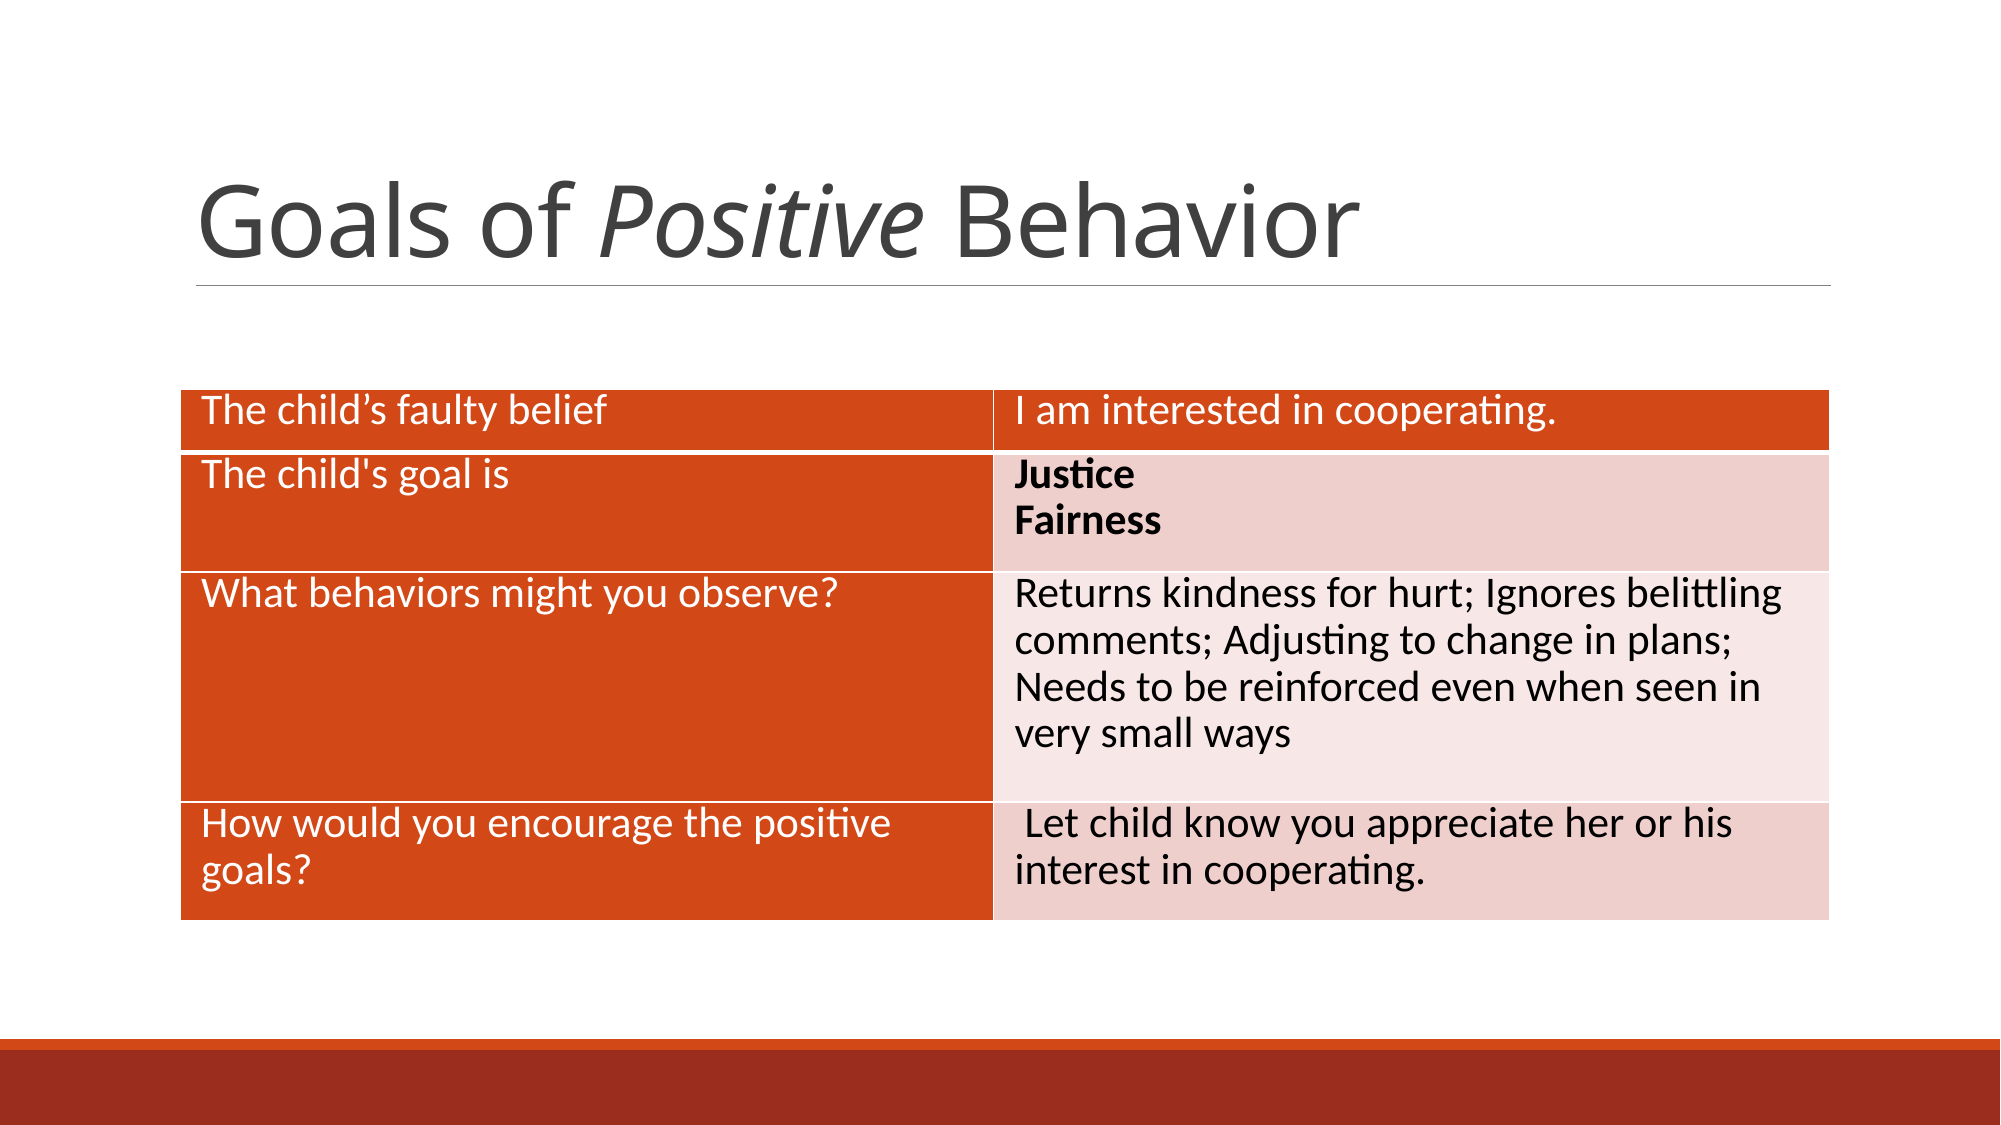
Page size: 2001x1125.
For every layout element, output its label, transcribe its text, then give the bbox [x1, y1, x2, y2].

table_cell Let child know you appreciate her or his interest in cooperating. [994, 803, 1829, 920]
table_cell Justice Fairness [994, 455, 1829, 571]
title Goals of Positive Behavior [180, 47, 1830, 285]
table_cell What behaviors might you observe? [181, 573, 993, 801]
table_header I am interested in cooperating. [994, 390, 1829, 450]
table_cell Returns kindness for hurt; Ignores belittling comments; Adjusting to change in plans; Needs to be reinforced even when seen in very small ways [994, 573, 1829, 801]
table_cell How would you encourage the positive goals? [181, 803, 993, 920]
table_cell The child's goal is [181, 455, 993, 571]
table_header The child’s faulty belief [181, 390, 993, 450]
